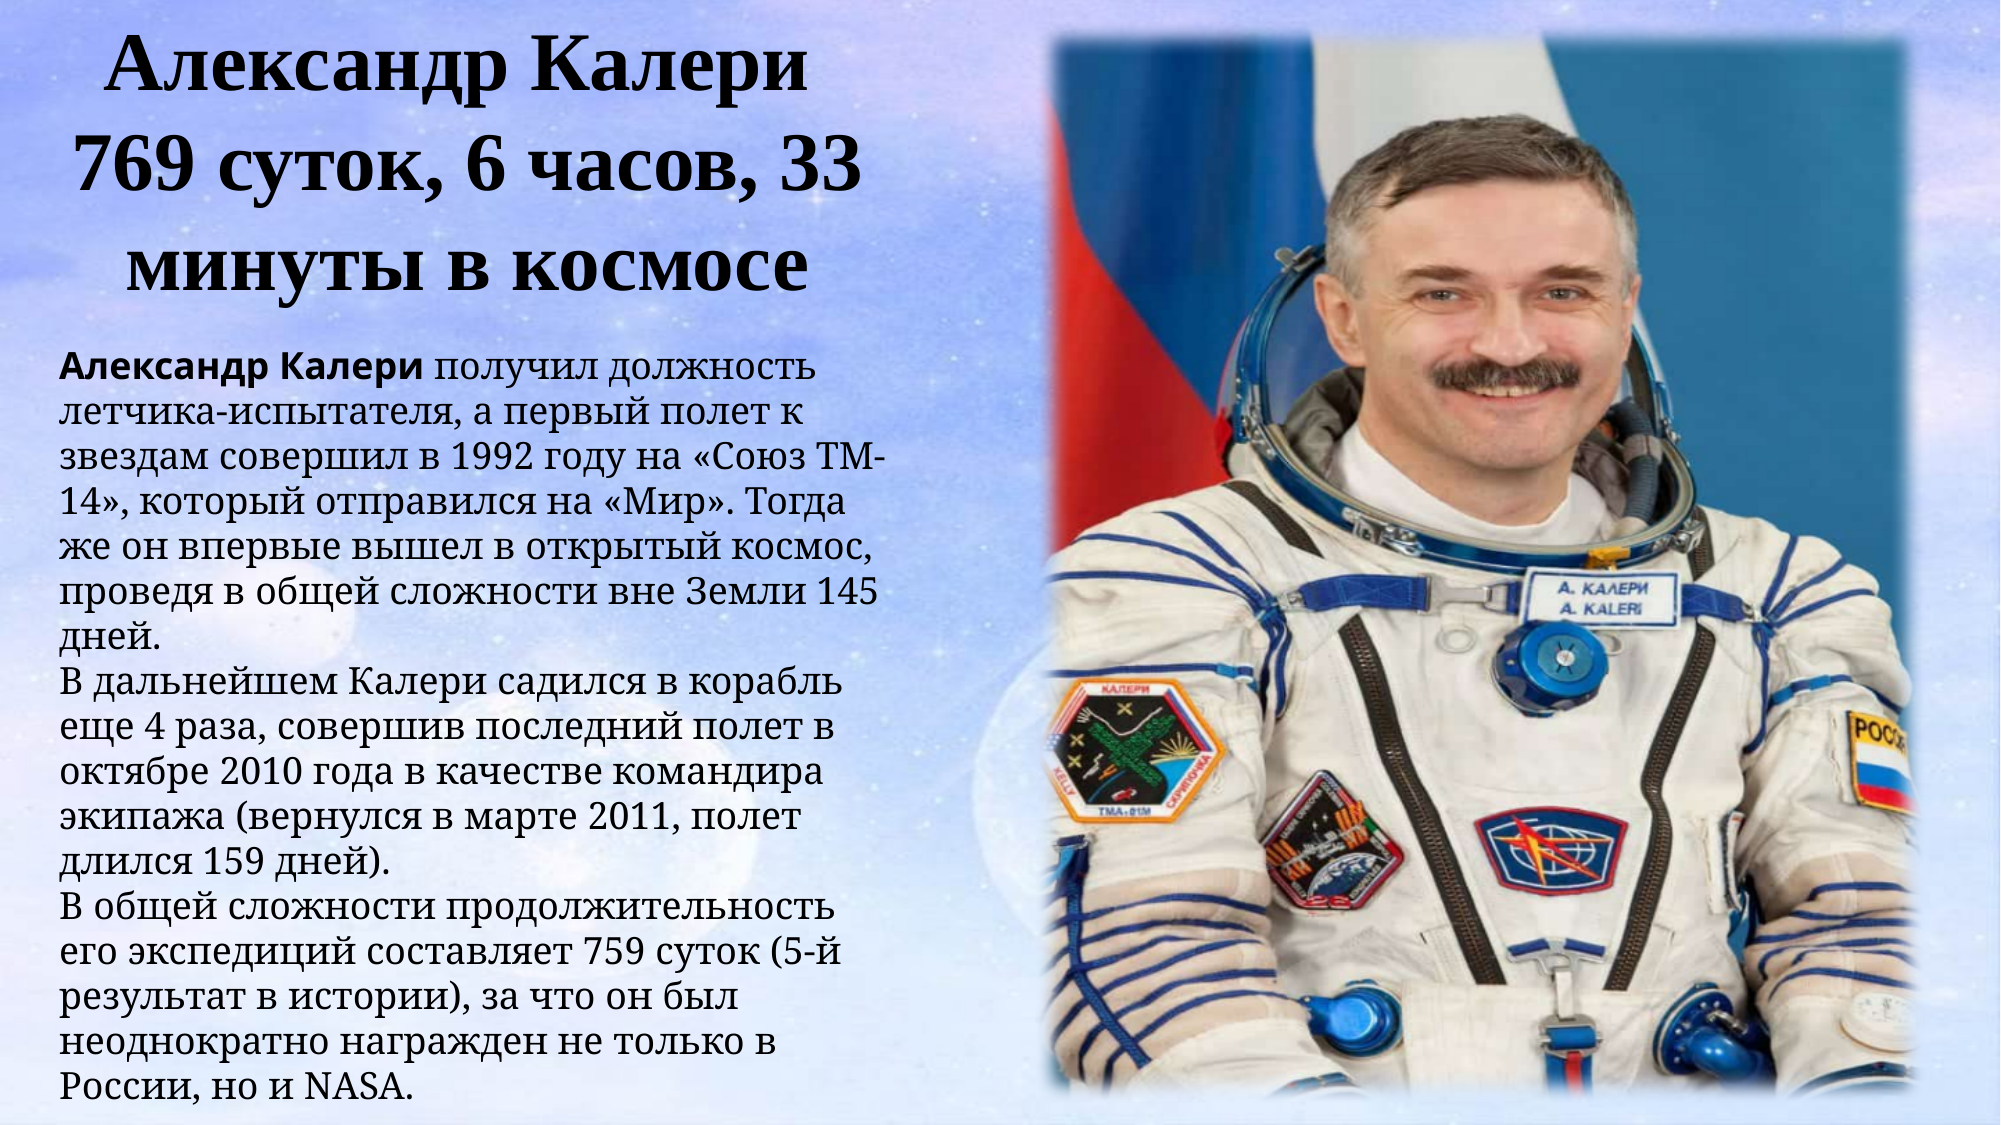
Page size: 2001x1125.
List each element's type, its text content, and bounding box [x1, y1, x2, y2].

picture [0, 0, 2001, 1125]
text_box Александр Калери 769 суток, 6 часов, 33 минуты в космосе [23, 0, 912, 315]
text_box Александр Калери получил должность летчика-испытателя, а первый полет к звездам совершил в 1992 году на «Союз ТМ-14», который отправился на «Мир». Тогда же он впервые вышел в открытый космос, проведя в общей сложности вне Земли 145 дней. В дальнейшем Калери садился в корабль еще 4 раза, совершив последний полет в октябре 2010 года в качестве командира экипажа (вернулся в марте 2011, полет длился 159 дней). В общей сложности продолжительность его экспедиций составляет 759 суток (5-й результат в истории), за что он был неоднократно награжден не только в России, но и NASA. [44, 334, 912, 1115]
